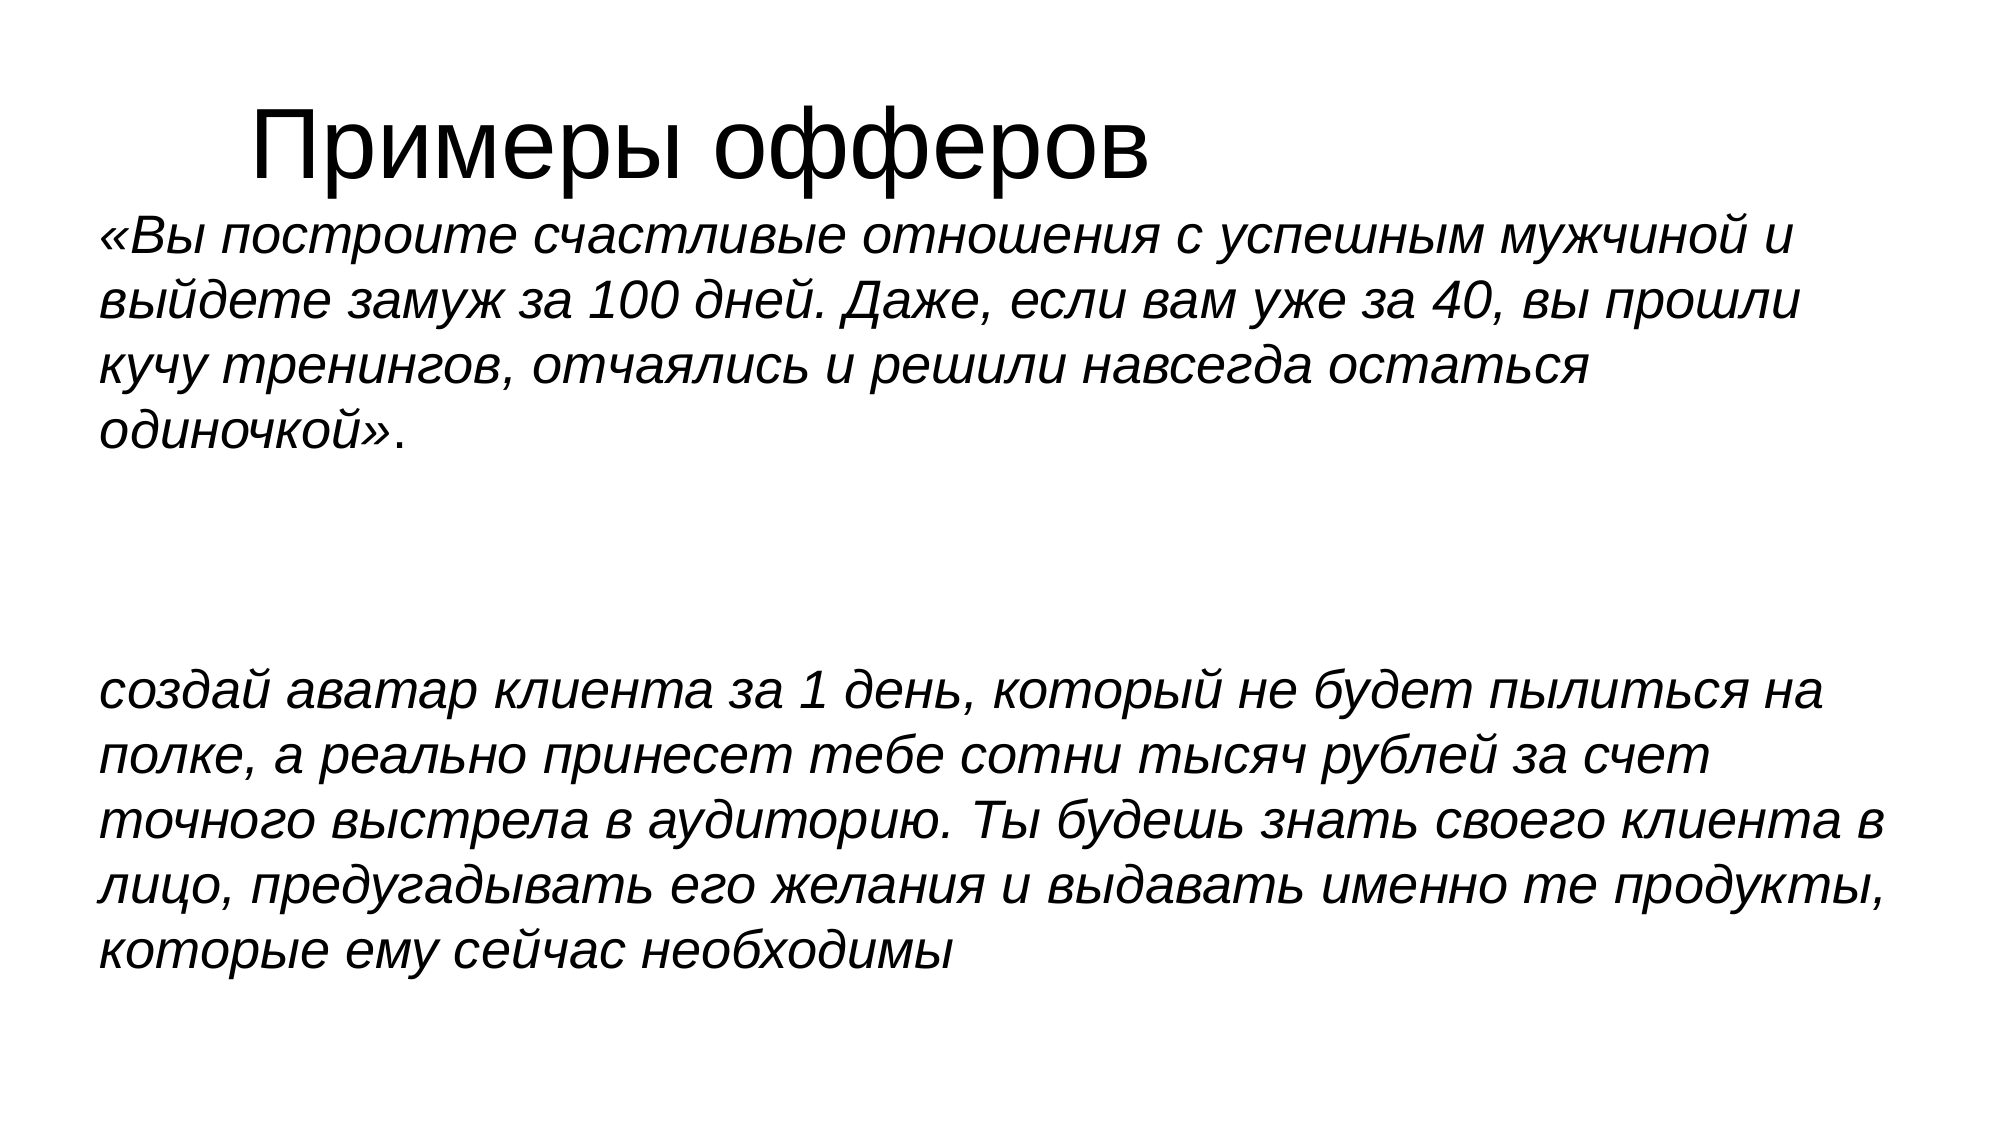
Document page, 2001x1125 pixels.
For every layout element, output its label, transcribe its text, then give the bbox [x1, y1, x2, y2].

subtitle «Вы построите счастливые отношения с успешным мужчиной и выйдете замуж за 100 дней. Даже, если вам уже за 40, вы прошли кучу тренингов, отчаялись и решили навсегда остаться одиночкой». создай аватар клиента за 1 день, который не будет пылиться на полке, а реально принесет тебе сотни тысяч рублей за счет точного выстрела в аудиторию. Ты будешь знать своего клиента в лицо, предугадывать его желания и выдавать именно те продукты, которые ему сейчас необходимы [99, 263, 1900, 916]
title Примеры офферов [249, 65, 1750, 213]
